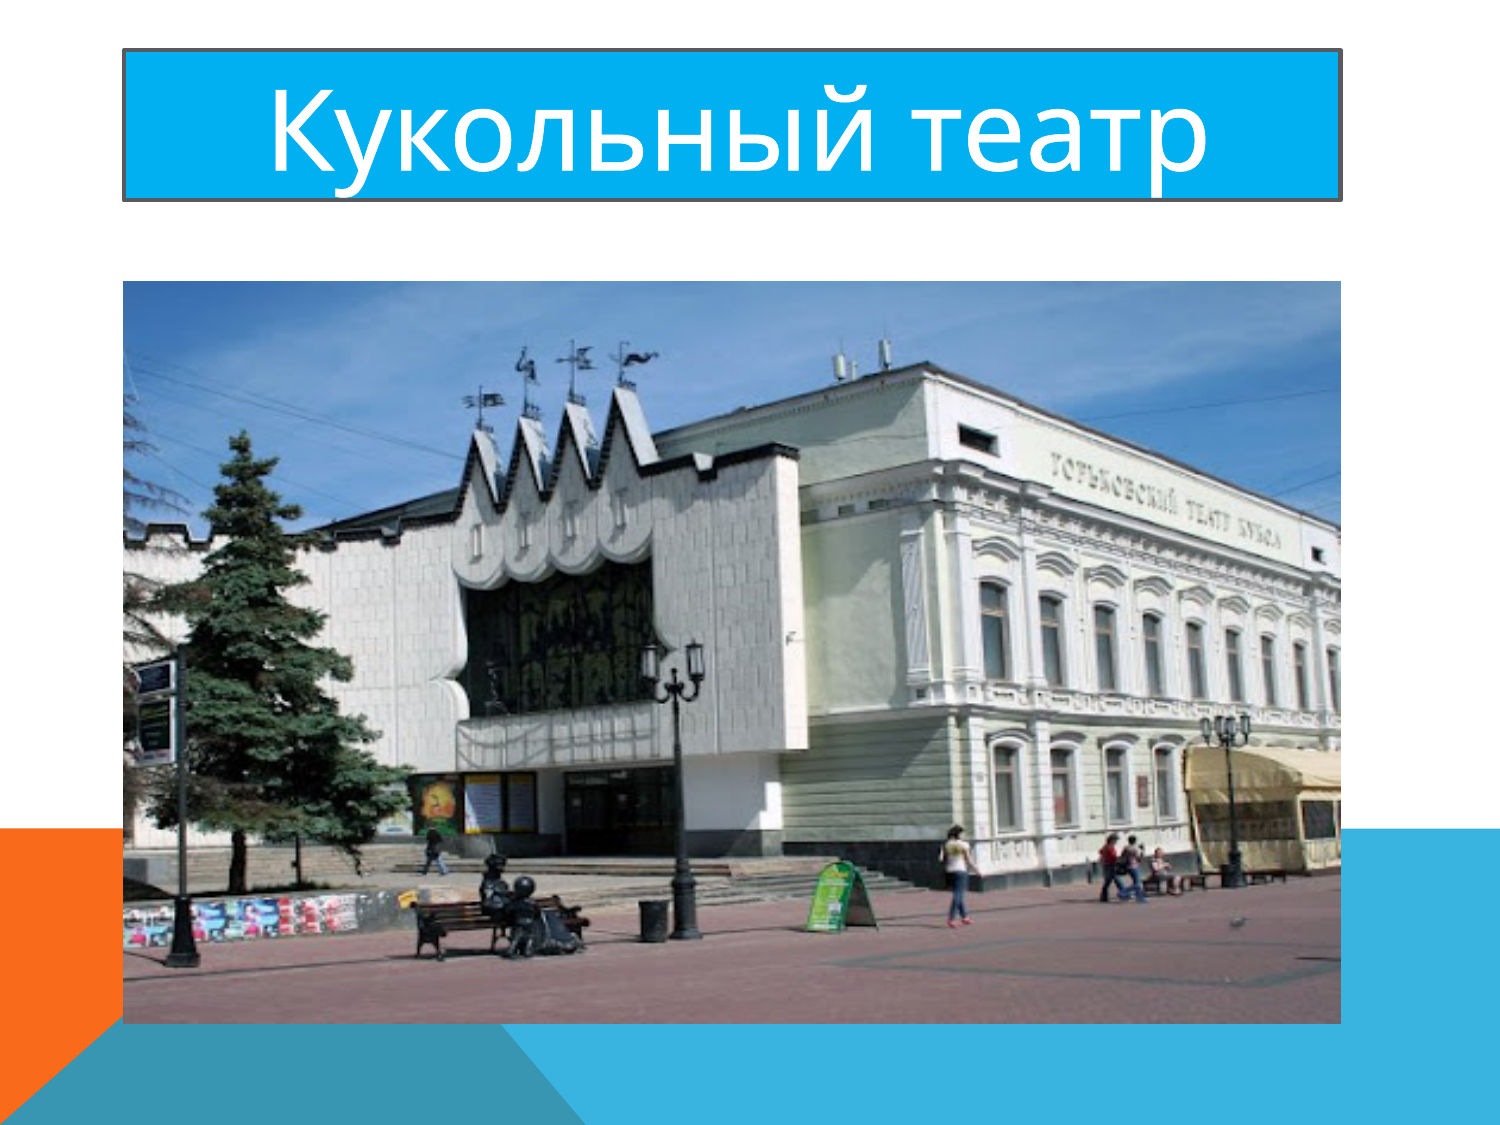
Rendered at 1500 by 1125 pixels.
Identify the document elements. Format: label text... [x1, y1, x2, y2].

text_box [122, 48, 1343, 202]
picture [123, 281, 1341, 1024]
text_box Кукольный театр [249, 50, 1227, 201]
